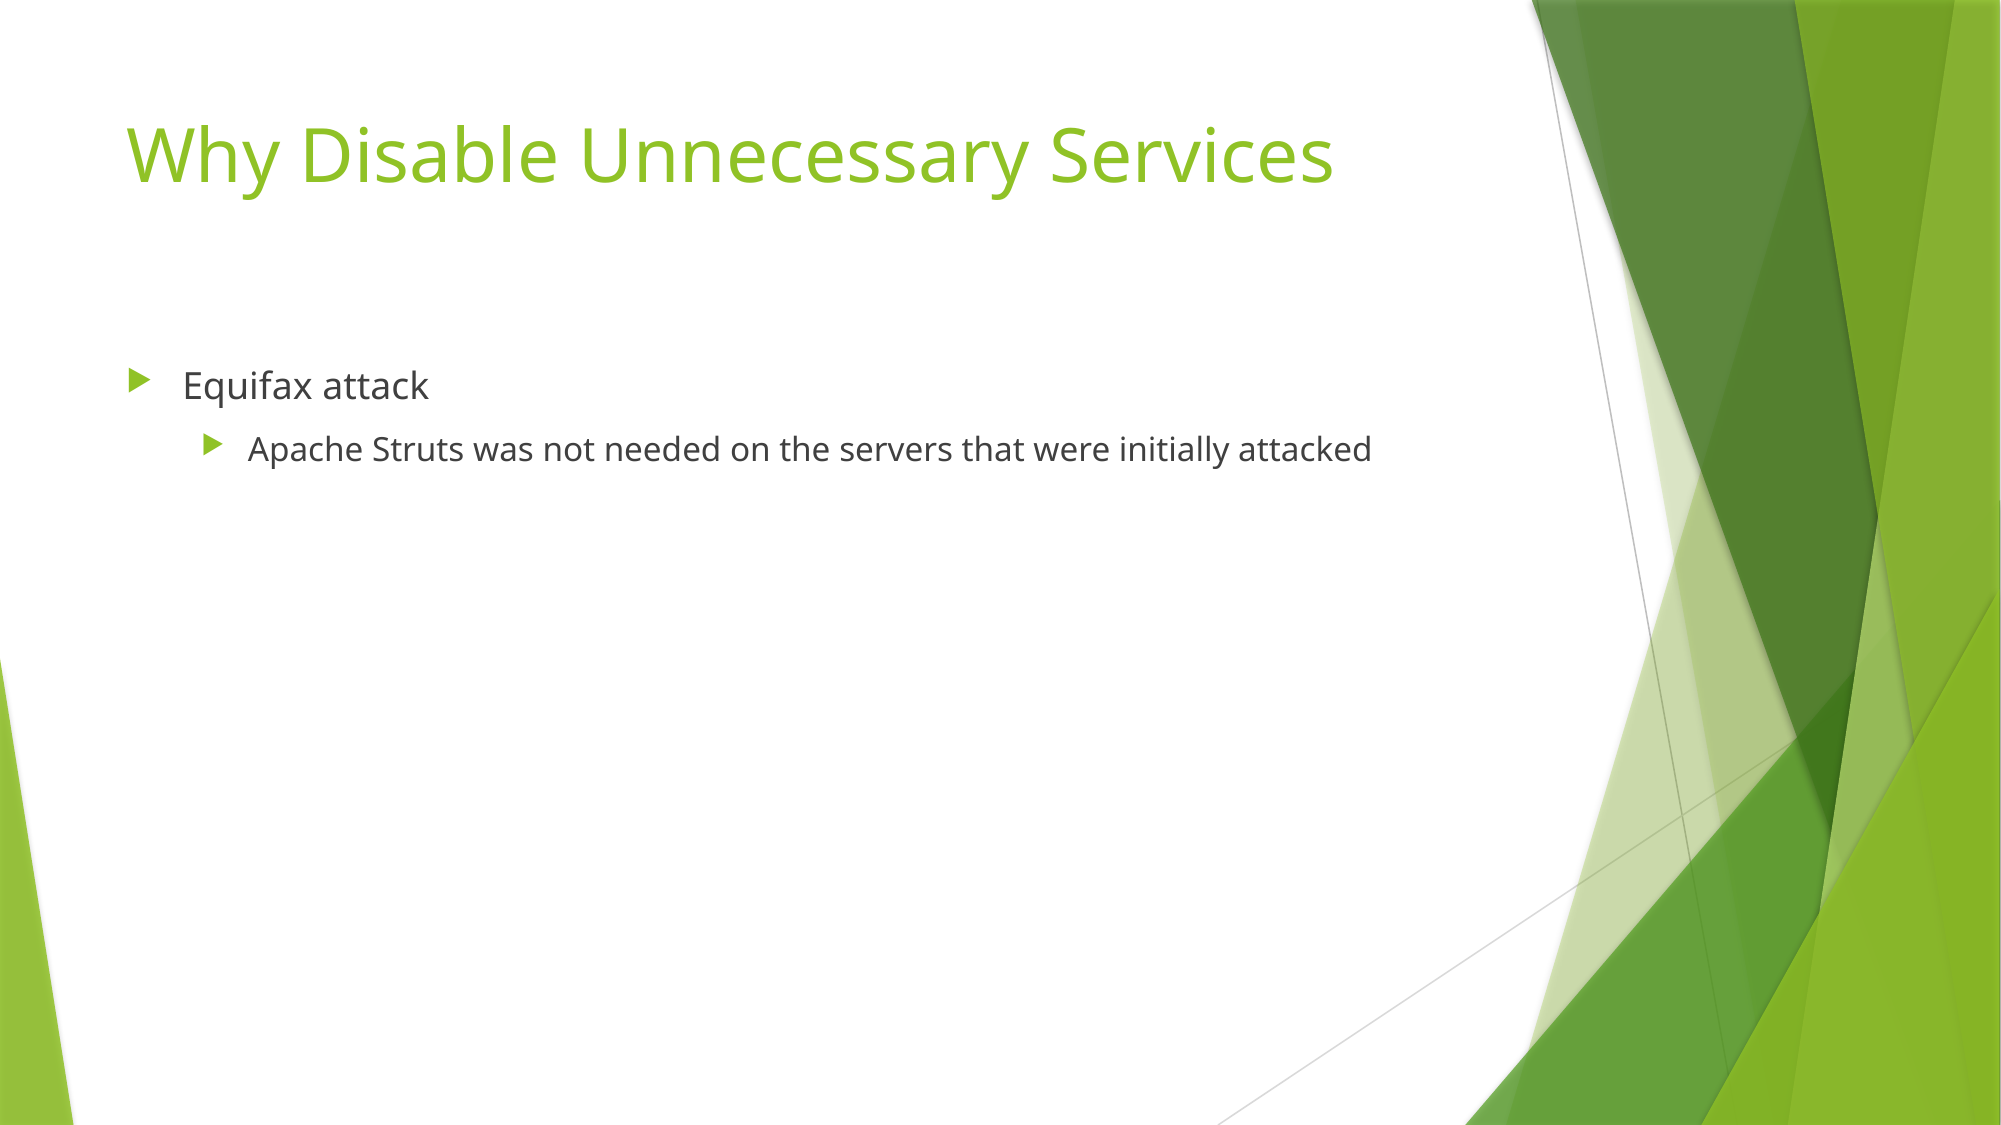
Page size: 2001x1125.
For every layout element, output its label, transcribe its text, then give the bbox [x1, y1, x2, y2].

list Equifax attack Apache Struts was not needed on the servers that were initially attacked [111, 354, 1522, 992]
title Why Disable Unnecessary Services [111, 99, 1522, 317]
